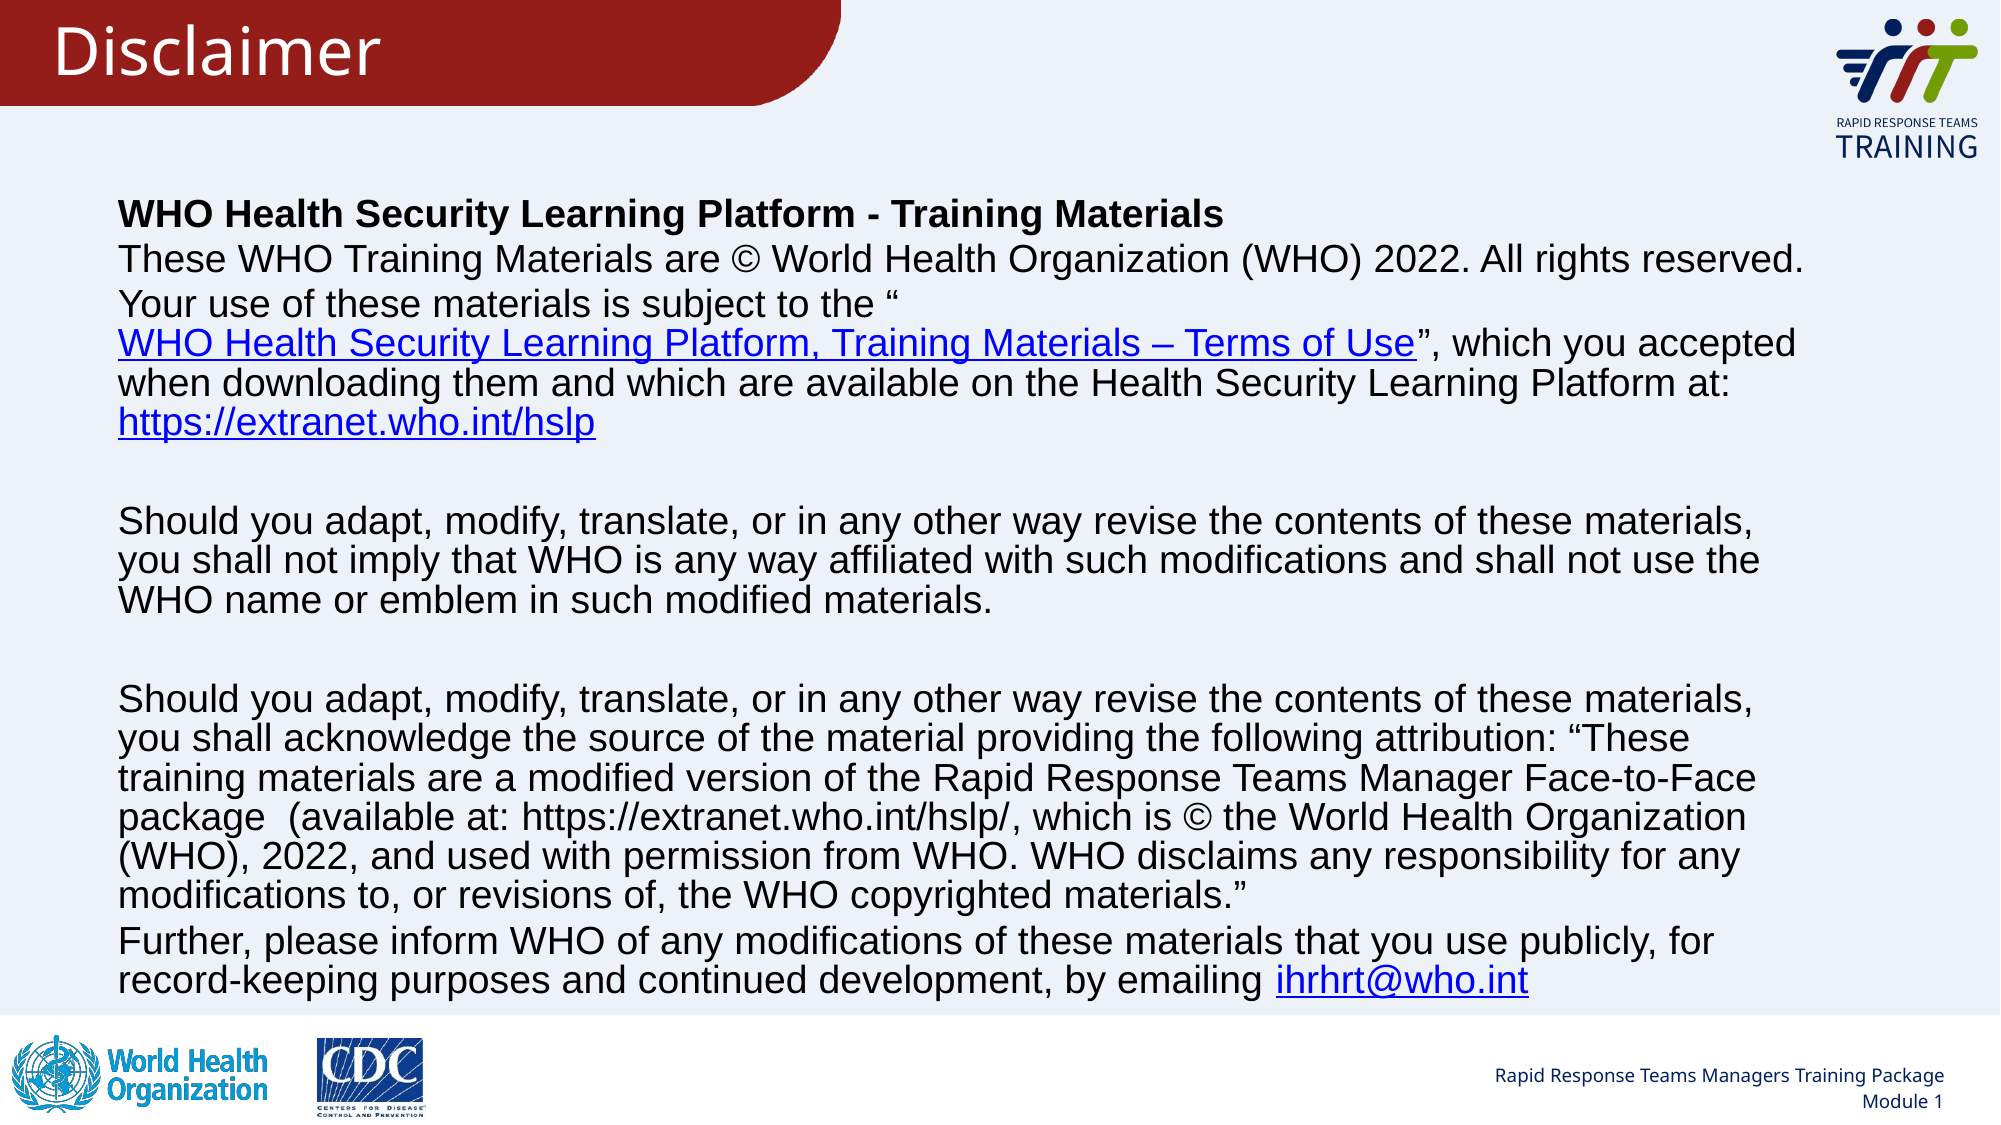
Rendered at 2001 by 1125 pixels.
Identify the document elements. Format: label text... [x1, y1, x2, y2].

picture [0, 0, 841, 106]
picture [34, 1054, 43, 1078]
picture [59, 1035, 267, 1113]
picture [71, 1053, 90, 1091]
picture [12, 1035, 54, 1068]
picture [1835, 19, 1978, 167]
picture [317, 1043, 426, 1117]
picture [12, 1083, 48, 1113]
picture [22, 1062, 26, 1077]
picture [50, 1108, 62, 1113]
picture [30, 1083, 37, 1091]
picture [36, 1088, 78, 1105]
list WHO Health Security Learning Platform - Training Materials These WHO Training Materials are © World Health Organization (WHO) 2022. All rights reserved. Your use of these materials is subject to the “WHO Health Security Learning Platform, Training Materials – Terms of Use”, which you accepted when downloading them and which are available on the Health Security Learning Platform at: https://extranet.who.int/hslp Should you adapt, modify, translate, or in any other way revise the contents of these materials, you shall not imply that WHO is any way affiliated with such modifications and shall not use the WHO name or emblem in such modified materials. Should you adapt, modify, translate, or in any other way revise the contents of these materials, you shall acknowledge the source of the material providing the following attribution: “These training materials are a modified version of the Rapid Response Teams Manager Face-to-Face package (available at: https://extranet.who.int/hslp/, which is © the World Health Organization (WHO), 2022, and used with permission from WHO. WHO disclaims any responsibility for any modifications to, or revisions of, the WHO copyrighted materials.” Further, please inform WHO of any modifications of these materials that you use publicly, for record-keeping purposes and continued development, by emailing ihrhrt@who.int [109, 187, 1826, 1043]
picture [24, 1054, 36, 1087]
picture [46, 1056, 54, 1062]
picture [40, 1062, 47, 1070]
